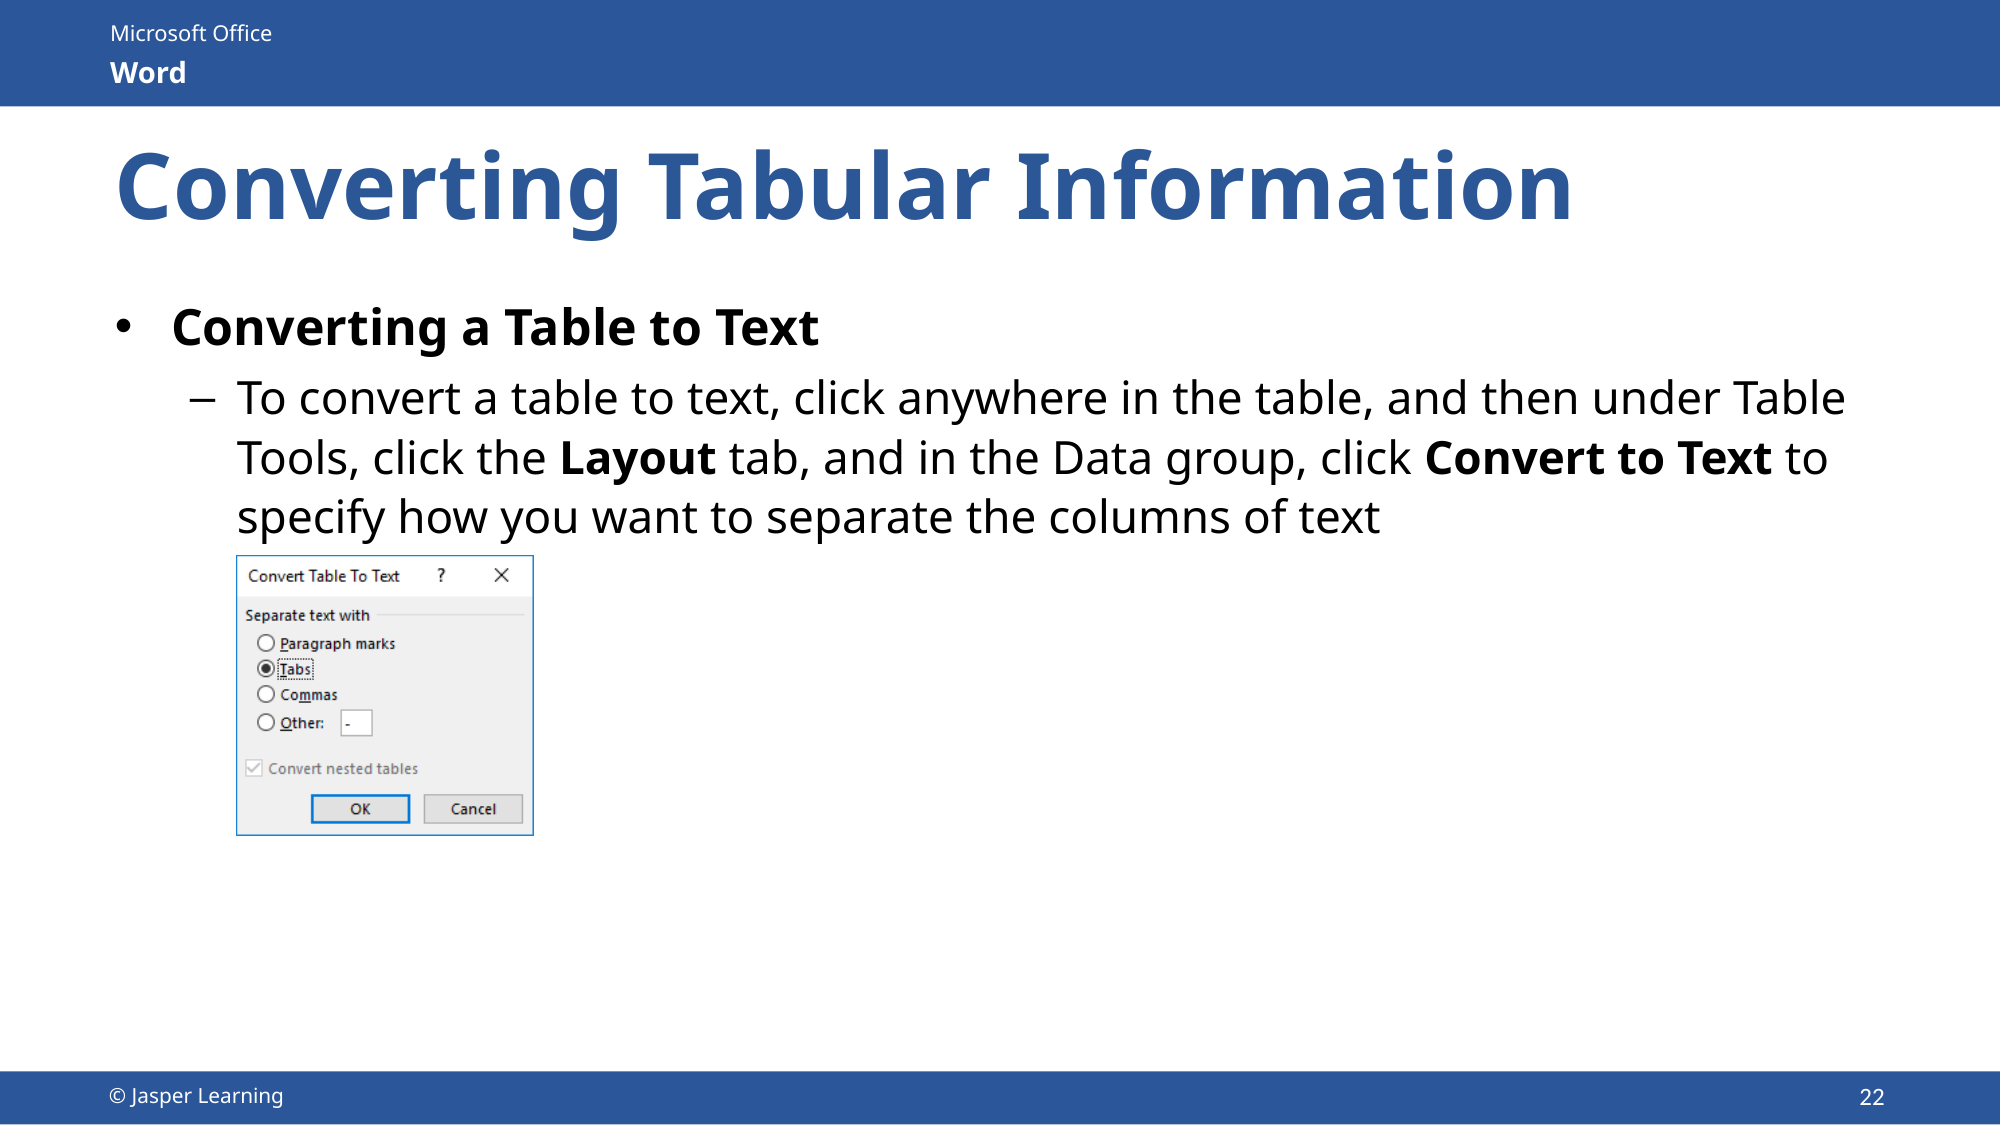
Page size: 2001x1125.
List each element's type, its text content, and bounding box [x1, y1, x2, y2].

list Converting a Table to Text To convert a table to text, click anywhere in the table, and then under Table Tools, click the Layout tab, and in the Data group, click Convert to Text to specify how you want to separate the columns of text [99, 283, 1900, 1026]
picture [235, 555, 534, 836]
title Converting Tabular Information [99, 118, 1866, 248]
slide_number 22 [1433, 1065, 1900, 1125]
footer © Jasper Learning [94, 1066, 769, 1125]
